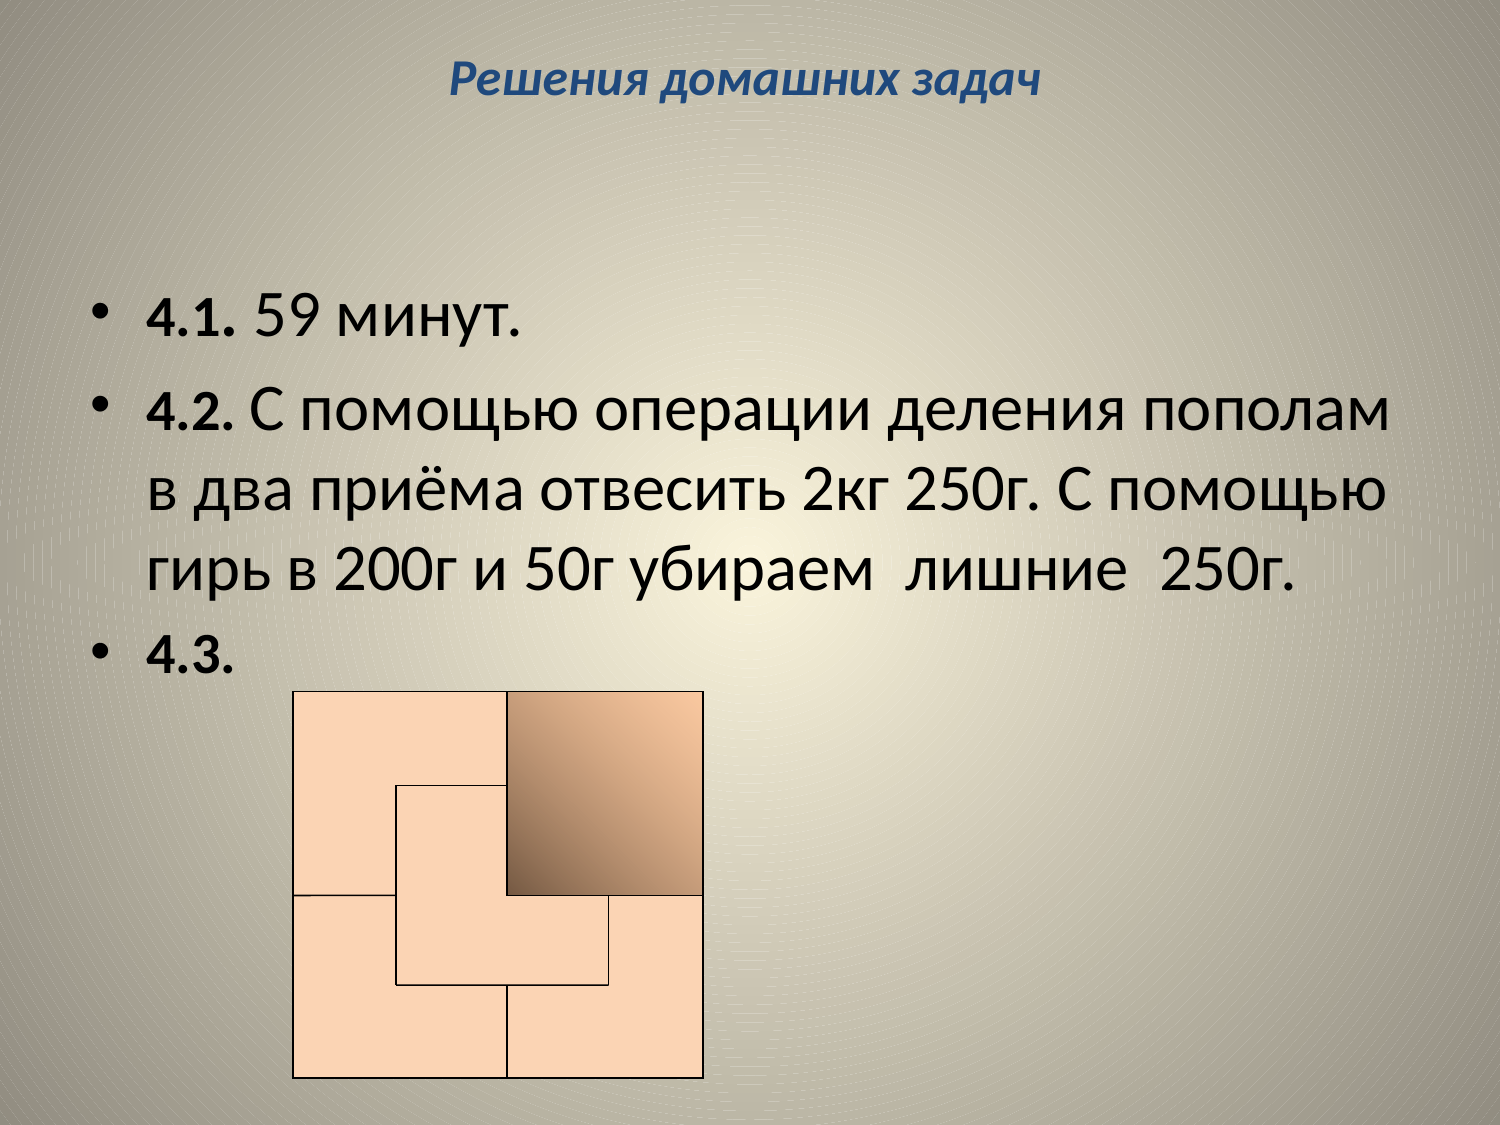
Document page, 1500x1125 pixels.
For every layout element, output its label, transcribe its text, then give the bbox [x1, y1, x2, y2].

title Решения домашних задач [70, 35, 1421, 190]
list 4.1. 59 минут. 4.2. С помощью операции деления пополам в два приёма отвесить 2кг 250г. С помощью гирь в 200г и 50г убираем лишние 250г. 4.3. [75, 262, 1425, 704]
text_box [292, 691, 704, 1079]
